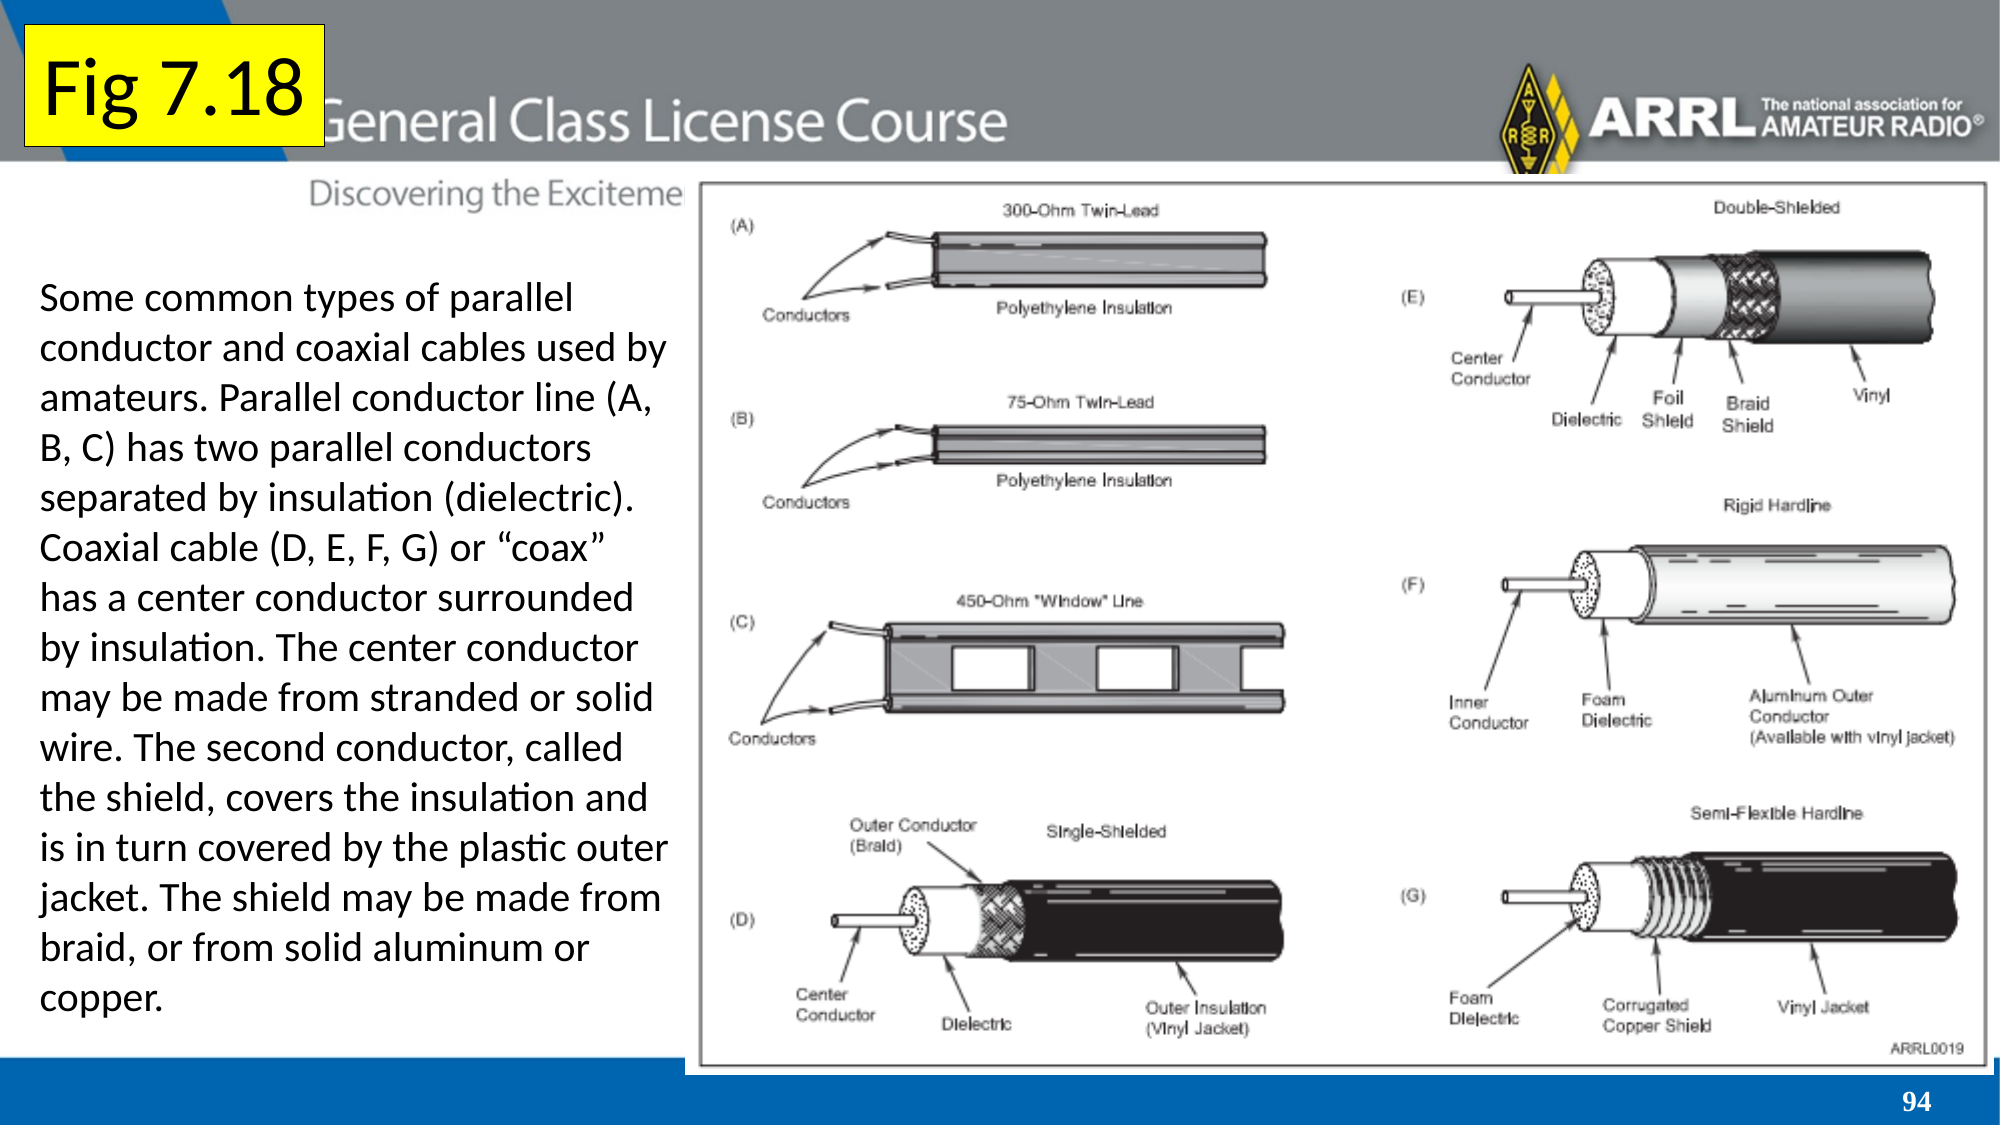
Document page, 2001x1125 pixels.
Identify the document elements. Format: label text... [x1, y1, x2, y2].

title Fig 7.18 [24, 24, 325, 147]
text_box Some common types of parallel conductor and coaxial cables used by amateurs. Parallel conductor line (A, B, C) has two parallel conductors separated by insulation (dielectric). Coaxial cable (D, E, F, G) or “coax” has a center conductor surrounded by insulation. The center conductor may be made from stranded or solid wire. The second conductor, called the shield, covers the insulation and is in turn covered by the plastic outer jacket. The shield may be made from braid, or from solid aluminum or copper. [24, 262, 679, 1028]
picture [0, 0, 2001, 1125]
